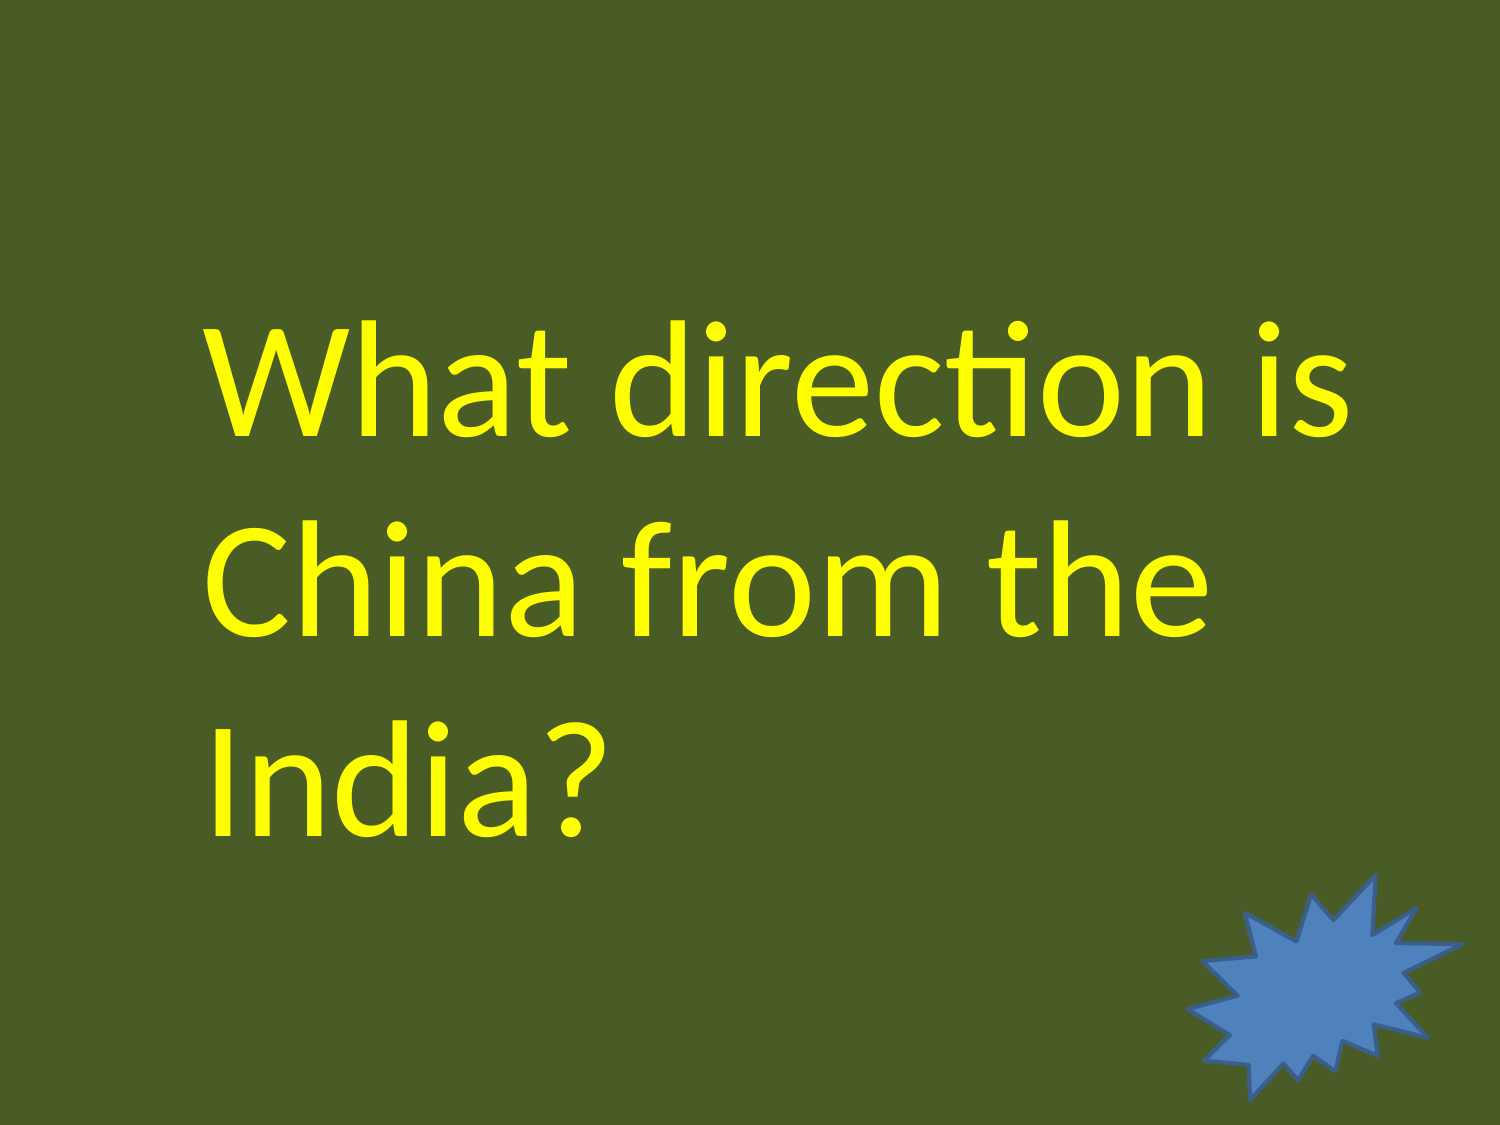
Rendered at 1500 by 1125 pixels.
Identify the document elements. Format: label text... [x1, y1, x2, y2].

text_box What direction is China from the India? [187, 262, 1375, 878]
text_box [1185, 873, 1465, 1102]
